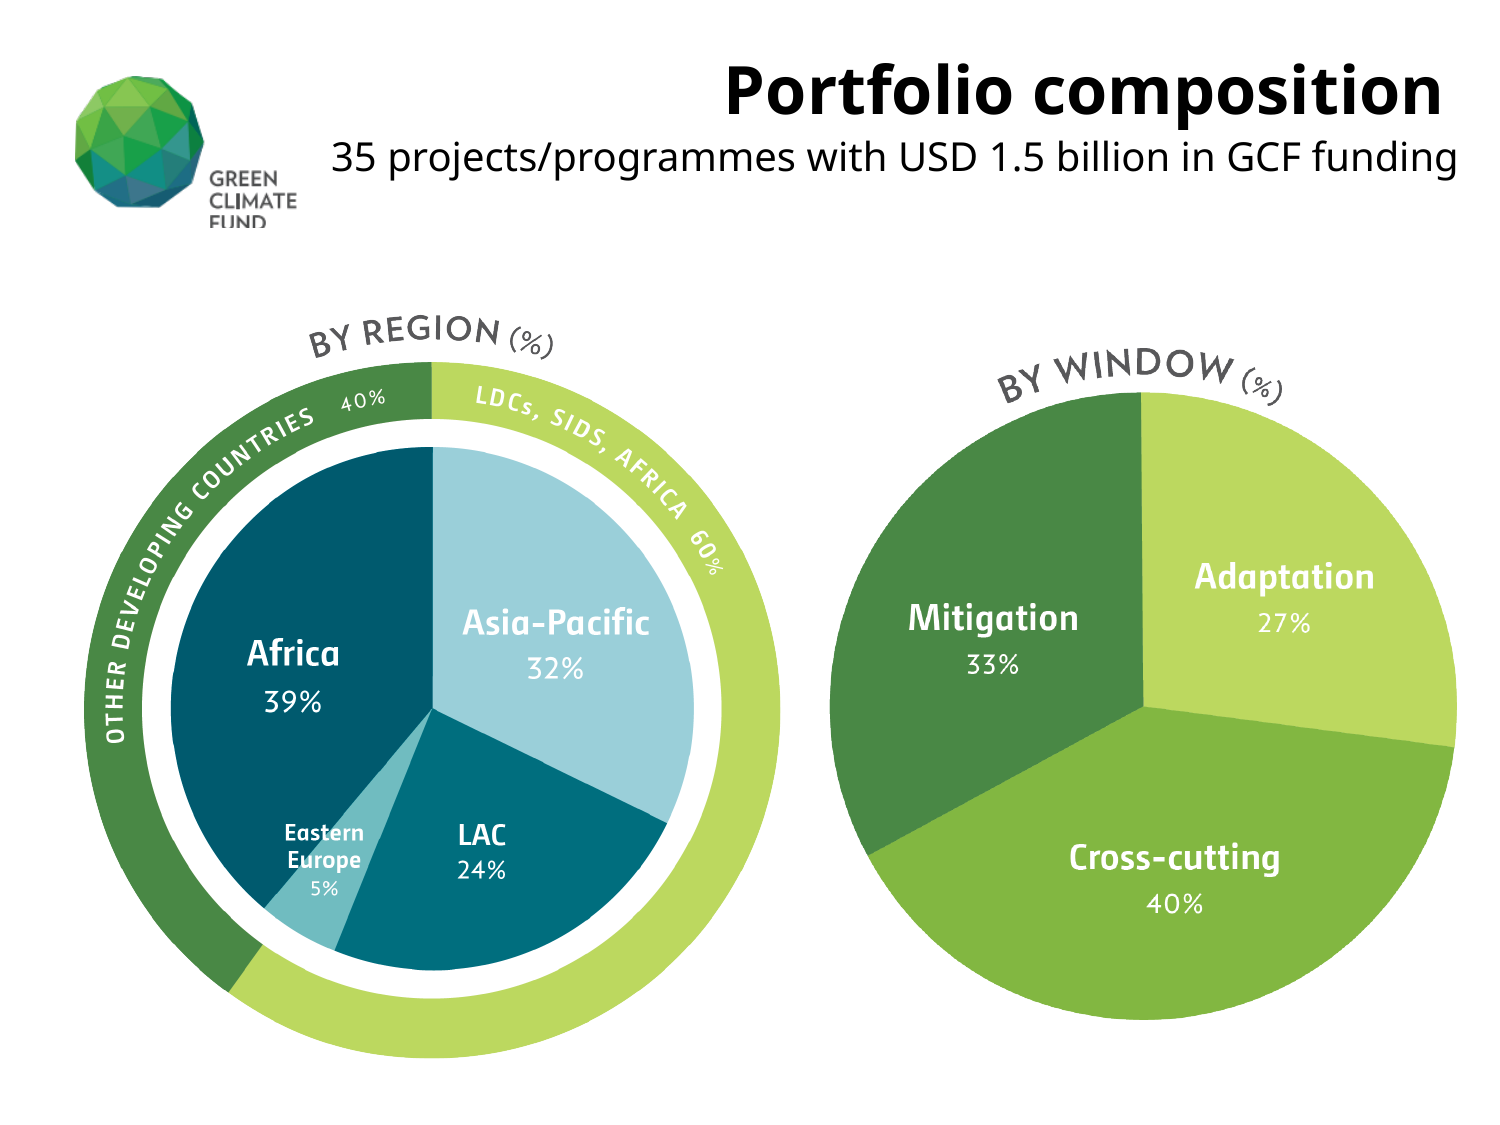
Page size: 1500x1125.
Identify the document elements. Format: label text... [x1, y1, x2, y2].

text_box 35 projects/programmes with USD 1.5 billion in GCF funding [267, 103, 1476, 208]
text_box Portfolio composition [206, 36, 1460, 140]
picture [18, 245, 1500, 1125]
